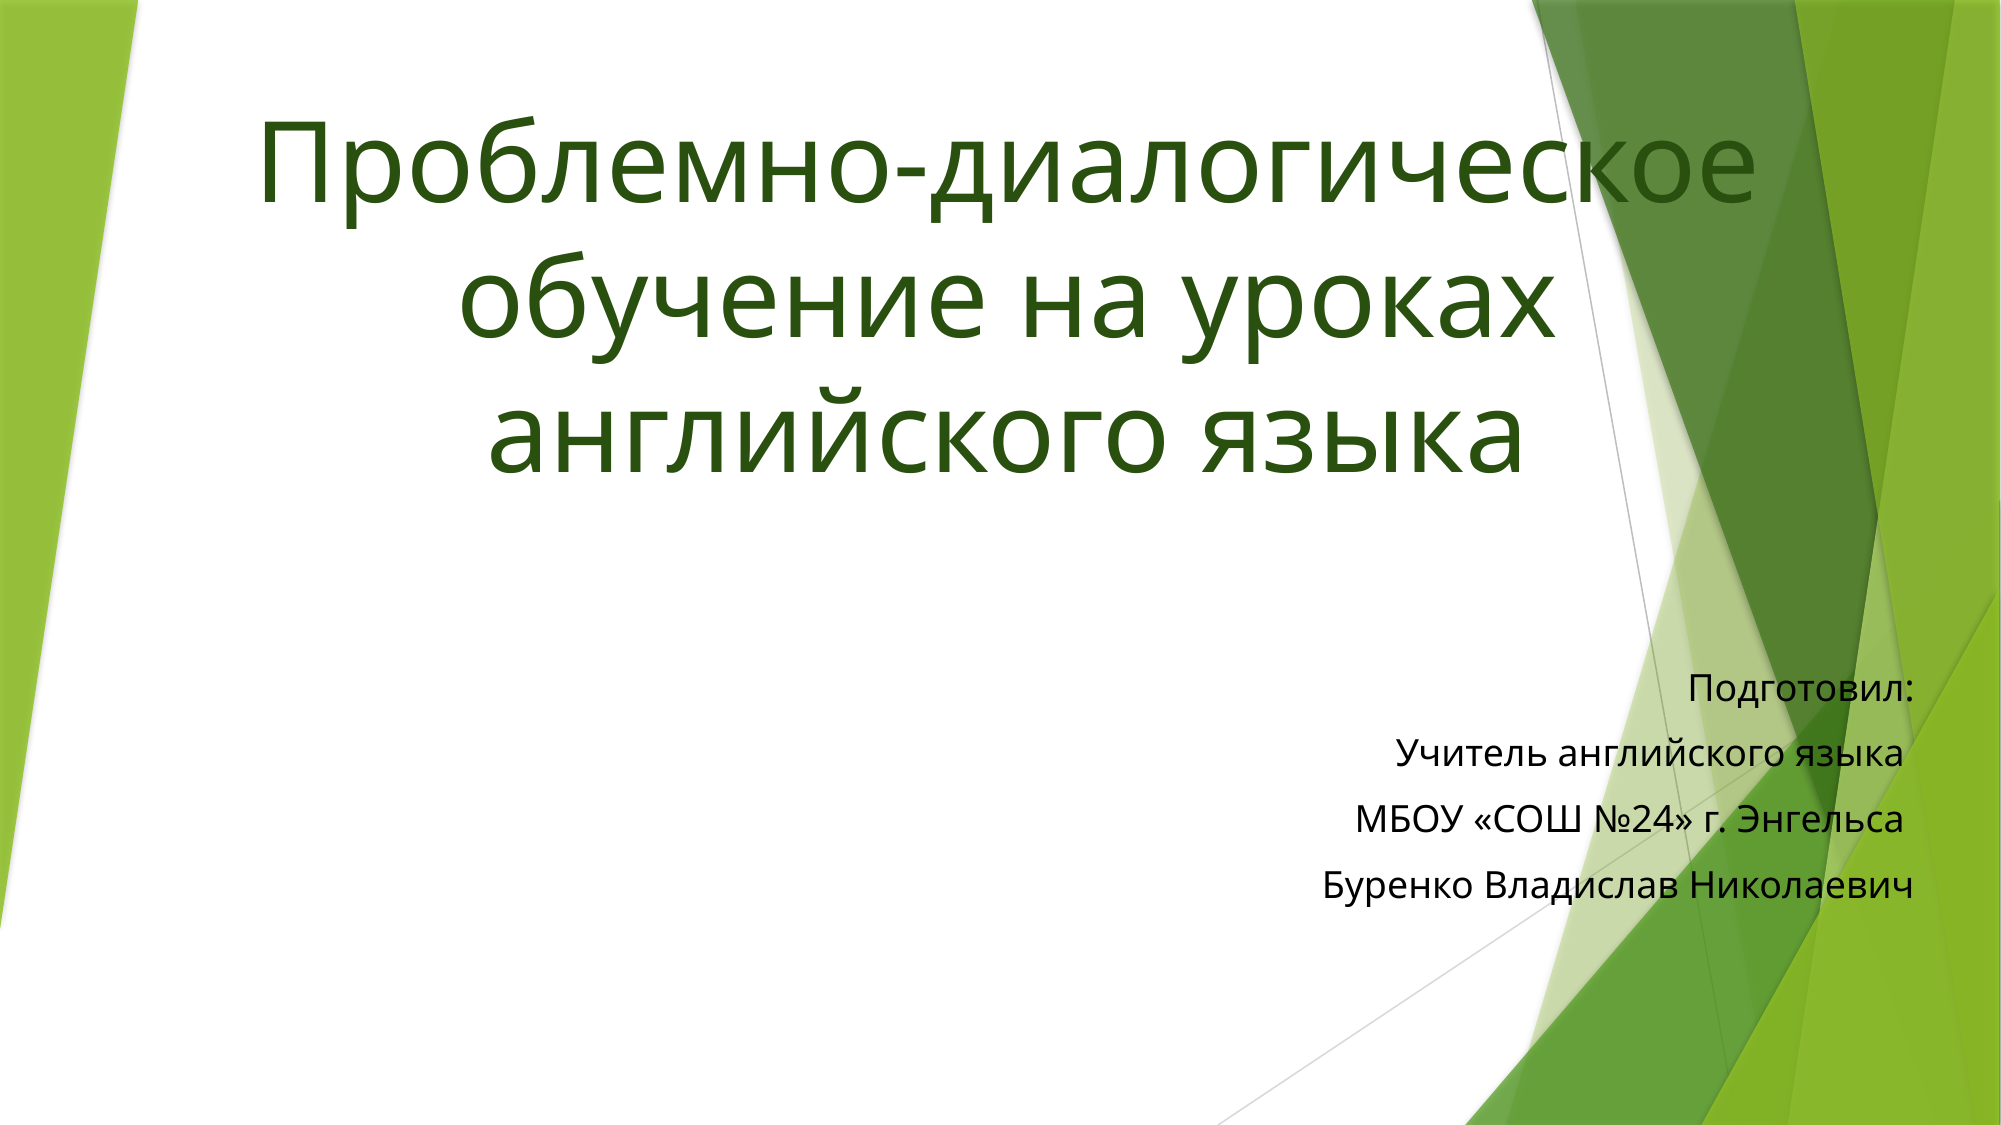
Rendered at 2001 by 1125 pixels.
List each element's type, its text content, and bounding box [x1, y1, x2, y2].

subtitle Подготовил: Учитель английского языка МБОУ «СОШ №24» г. Энгельса Буренко Владислав Николаевич [655, 655, 1930, 1020]
title Проблемно-диалогическое обучение на уроках английского языка [85, 62, 1930, 638]
